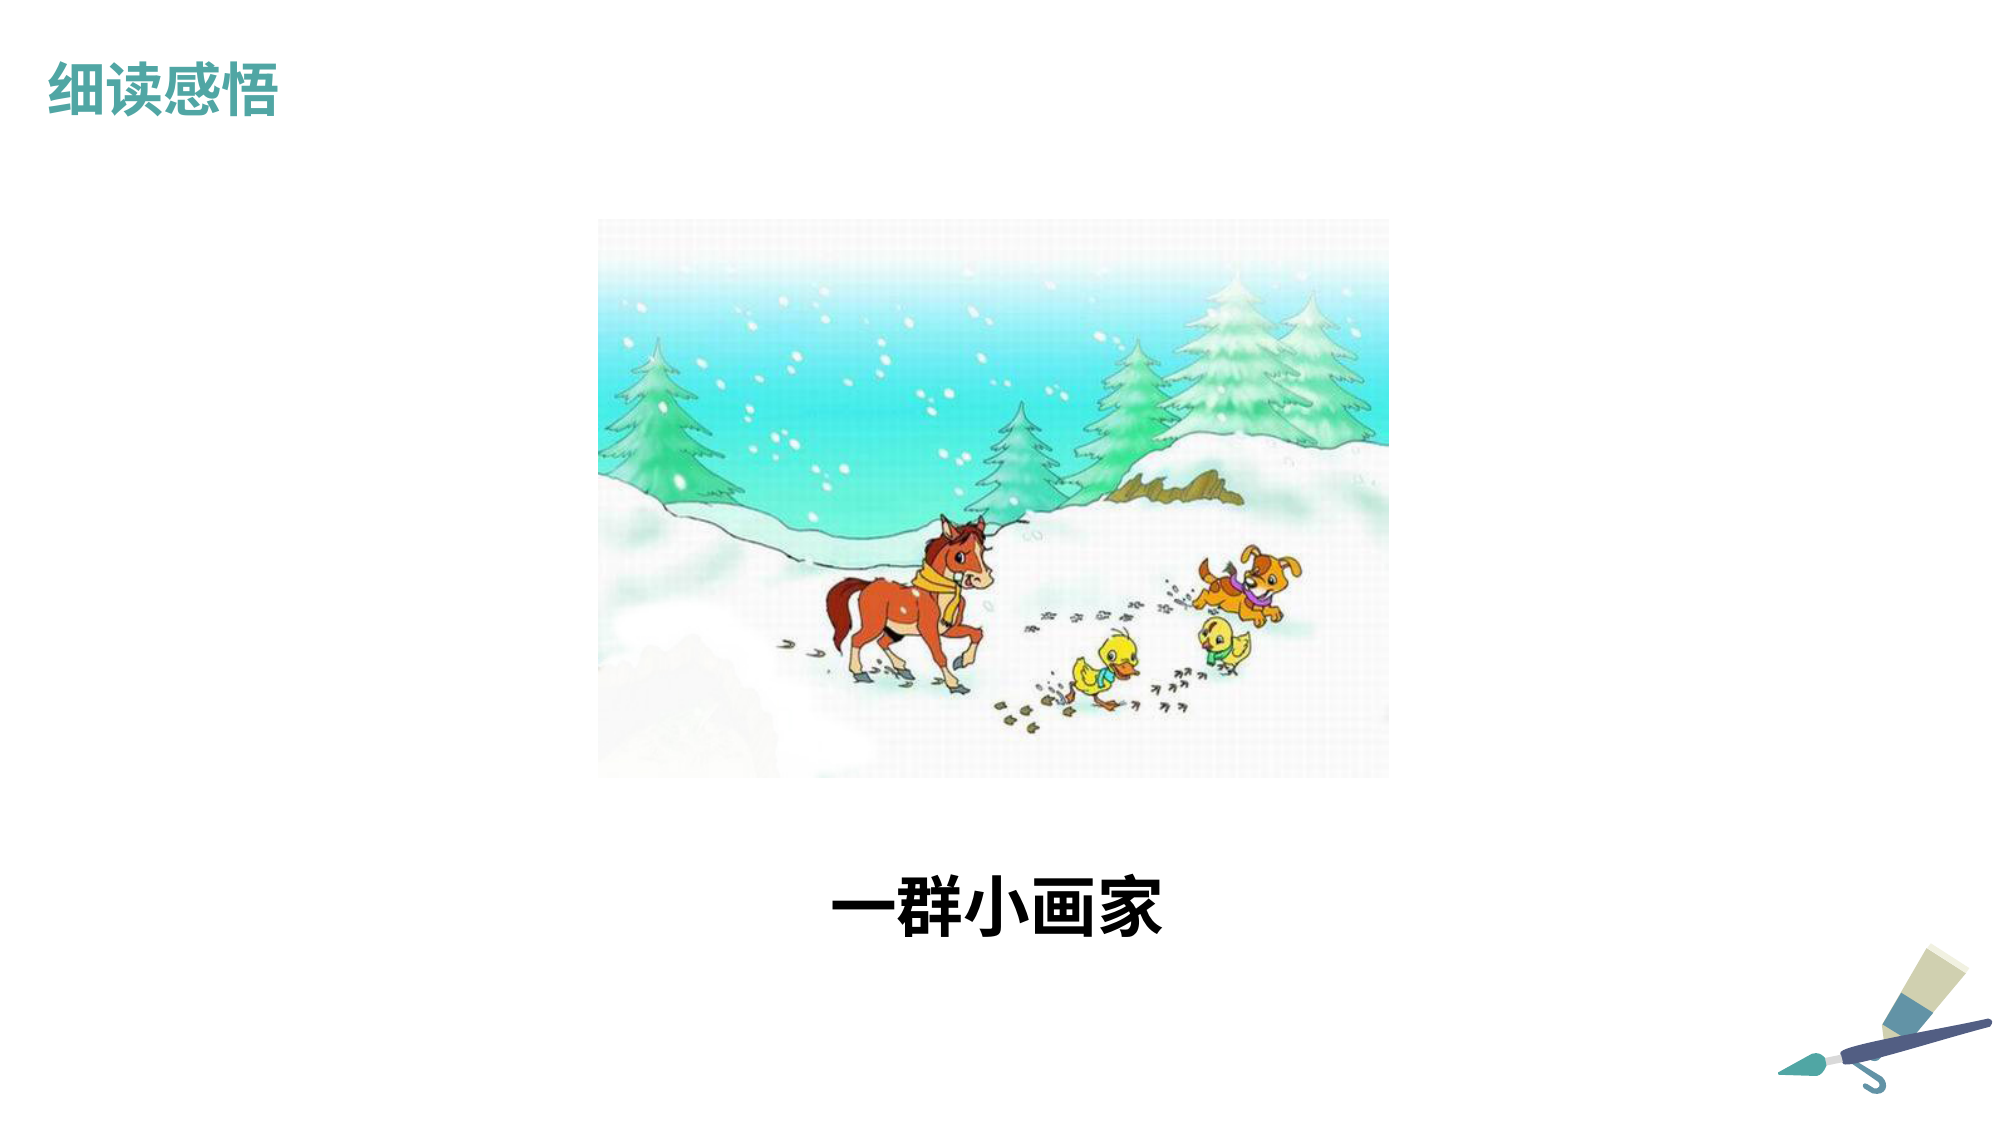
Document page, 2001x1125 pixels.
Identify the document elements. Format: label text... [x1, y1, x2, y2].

text_box 一群小画家 [815, 857, 1185, 952]
text_box 细读感悟 [32, 45, 352, 131]
picture [598, 219, 1389, 778]
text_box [1811, 945, 1974, 1125]
